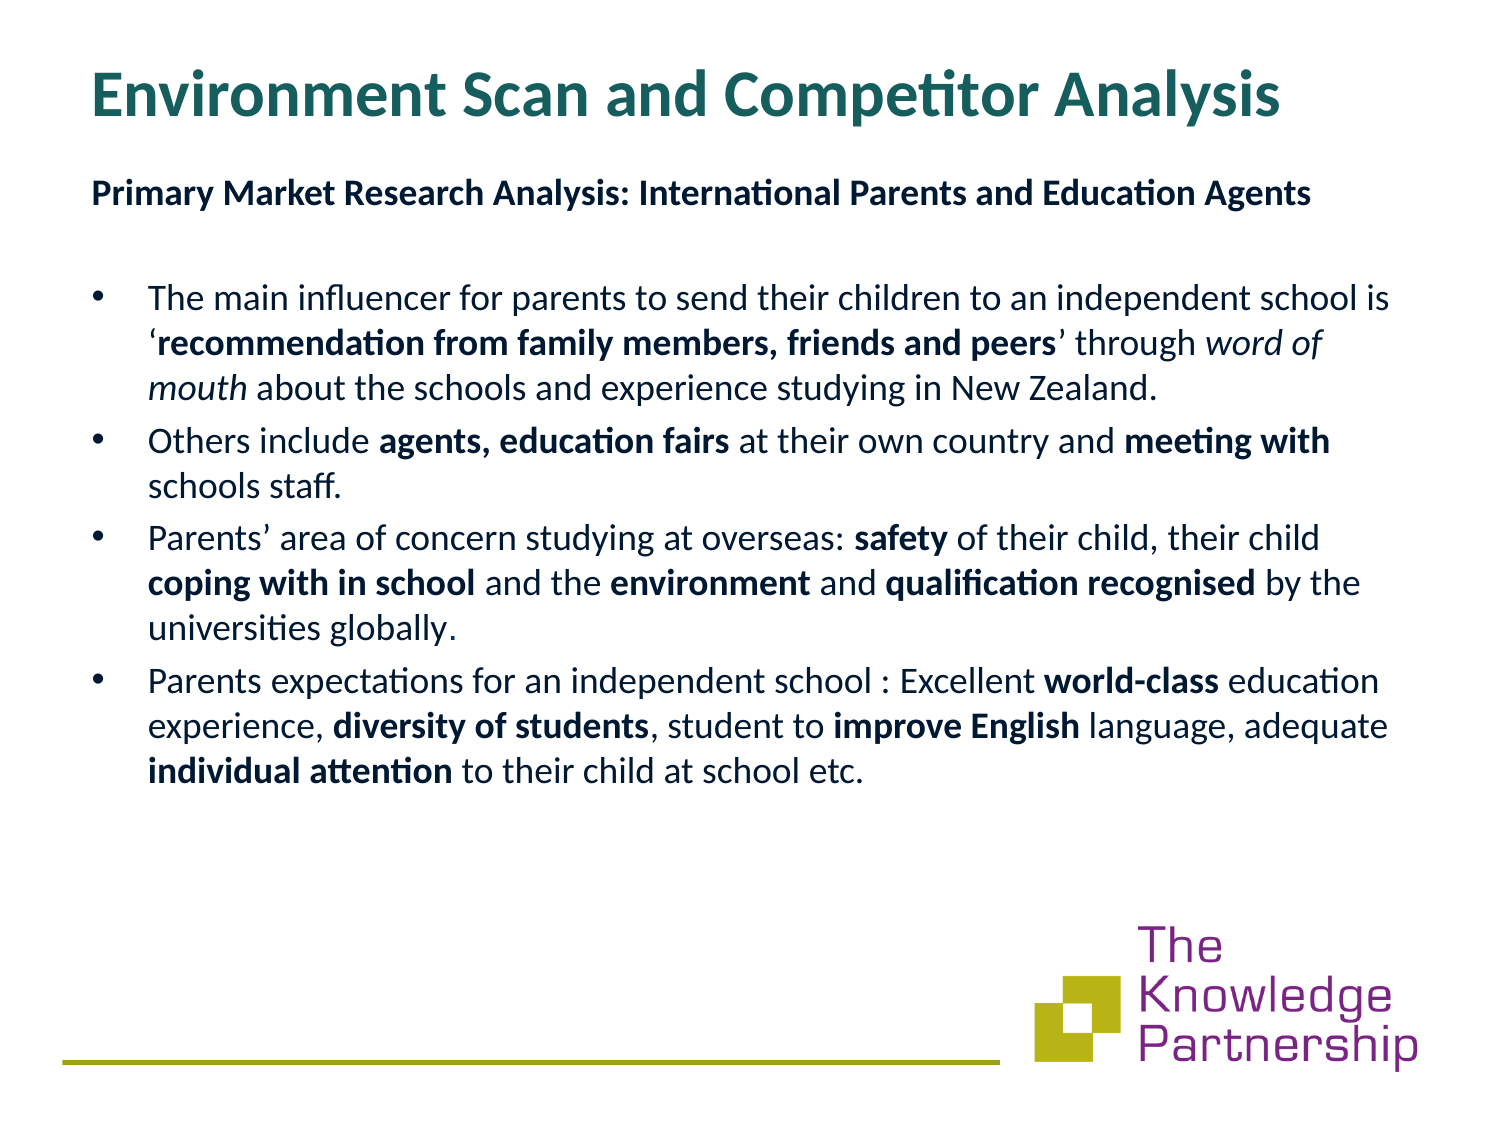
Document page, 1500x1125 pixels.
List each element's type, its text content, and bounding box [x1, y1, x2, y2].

picture [1025, 922, 1427, 1077]
list Primary Market Research Analysis: International Parents and Education Agents The main influencer for parents to send their children to an independent school is ‘recommendation from family members, friends and peers’ through word of mouth about the schools and experience studying in New Zealand. Others include agents, education fairs at their own country and meeting with schools staff. Parents’ area of concern studying at overseas: safety of their child, their child coping with in school and the environment and qualification recognised by the universities globally. Parents expectations for an independent school : Excellent world-class education experience, diversity of students, student to improve English language, adequate individual attention to their child at school etc. [76, 160, 1424, 917]
text_box Environment Scan and Competitor Analysis [76, 42, 1388, 138]
